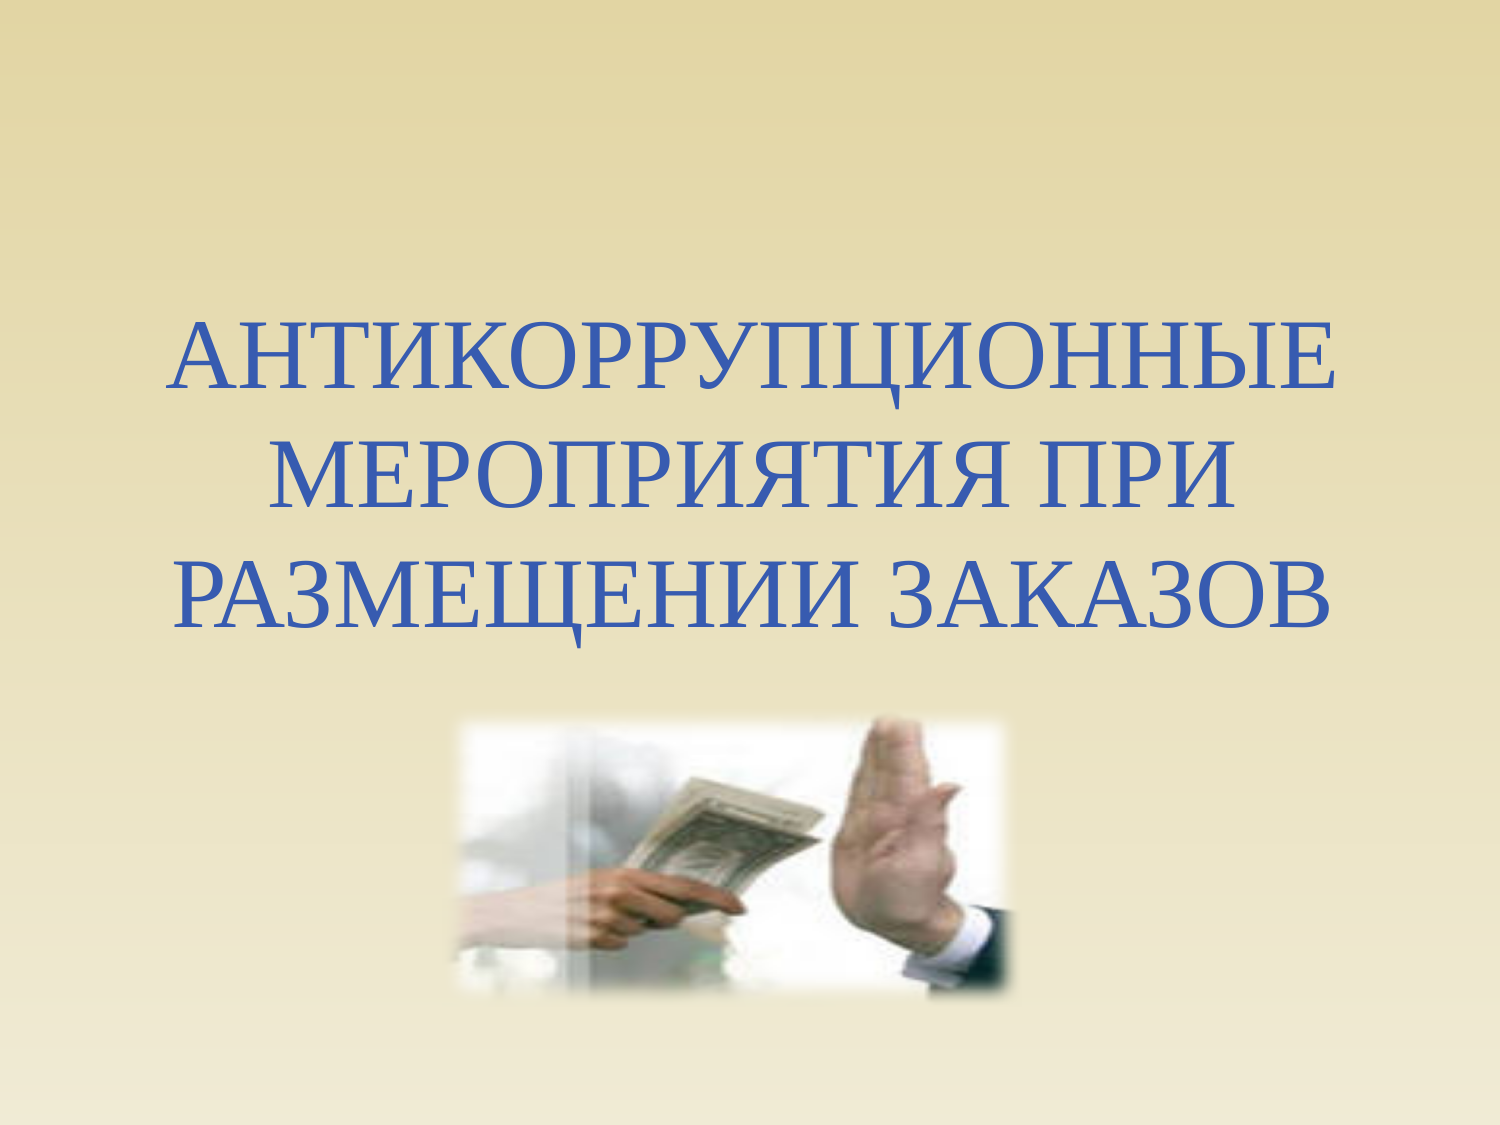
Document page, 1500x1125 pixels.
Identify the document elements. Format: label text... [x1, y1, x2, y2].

title Антикоррупционные мероприятия при размещении заказов [100, 196, 1376, 740]
picture [442, 703, 1022, 1007]
